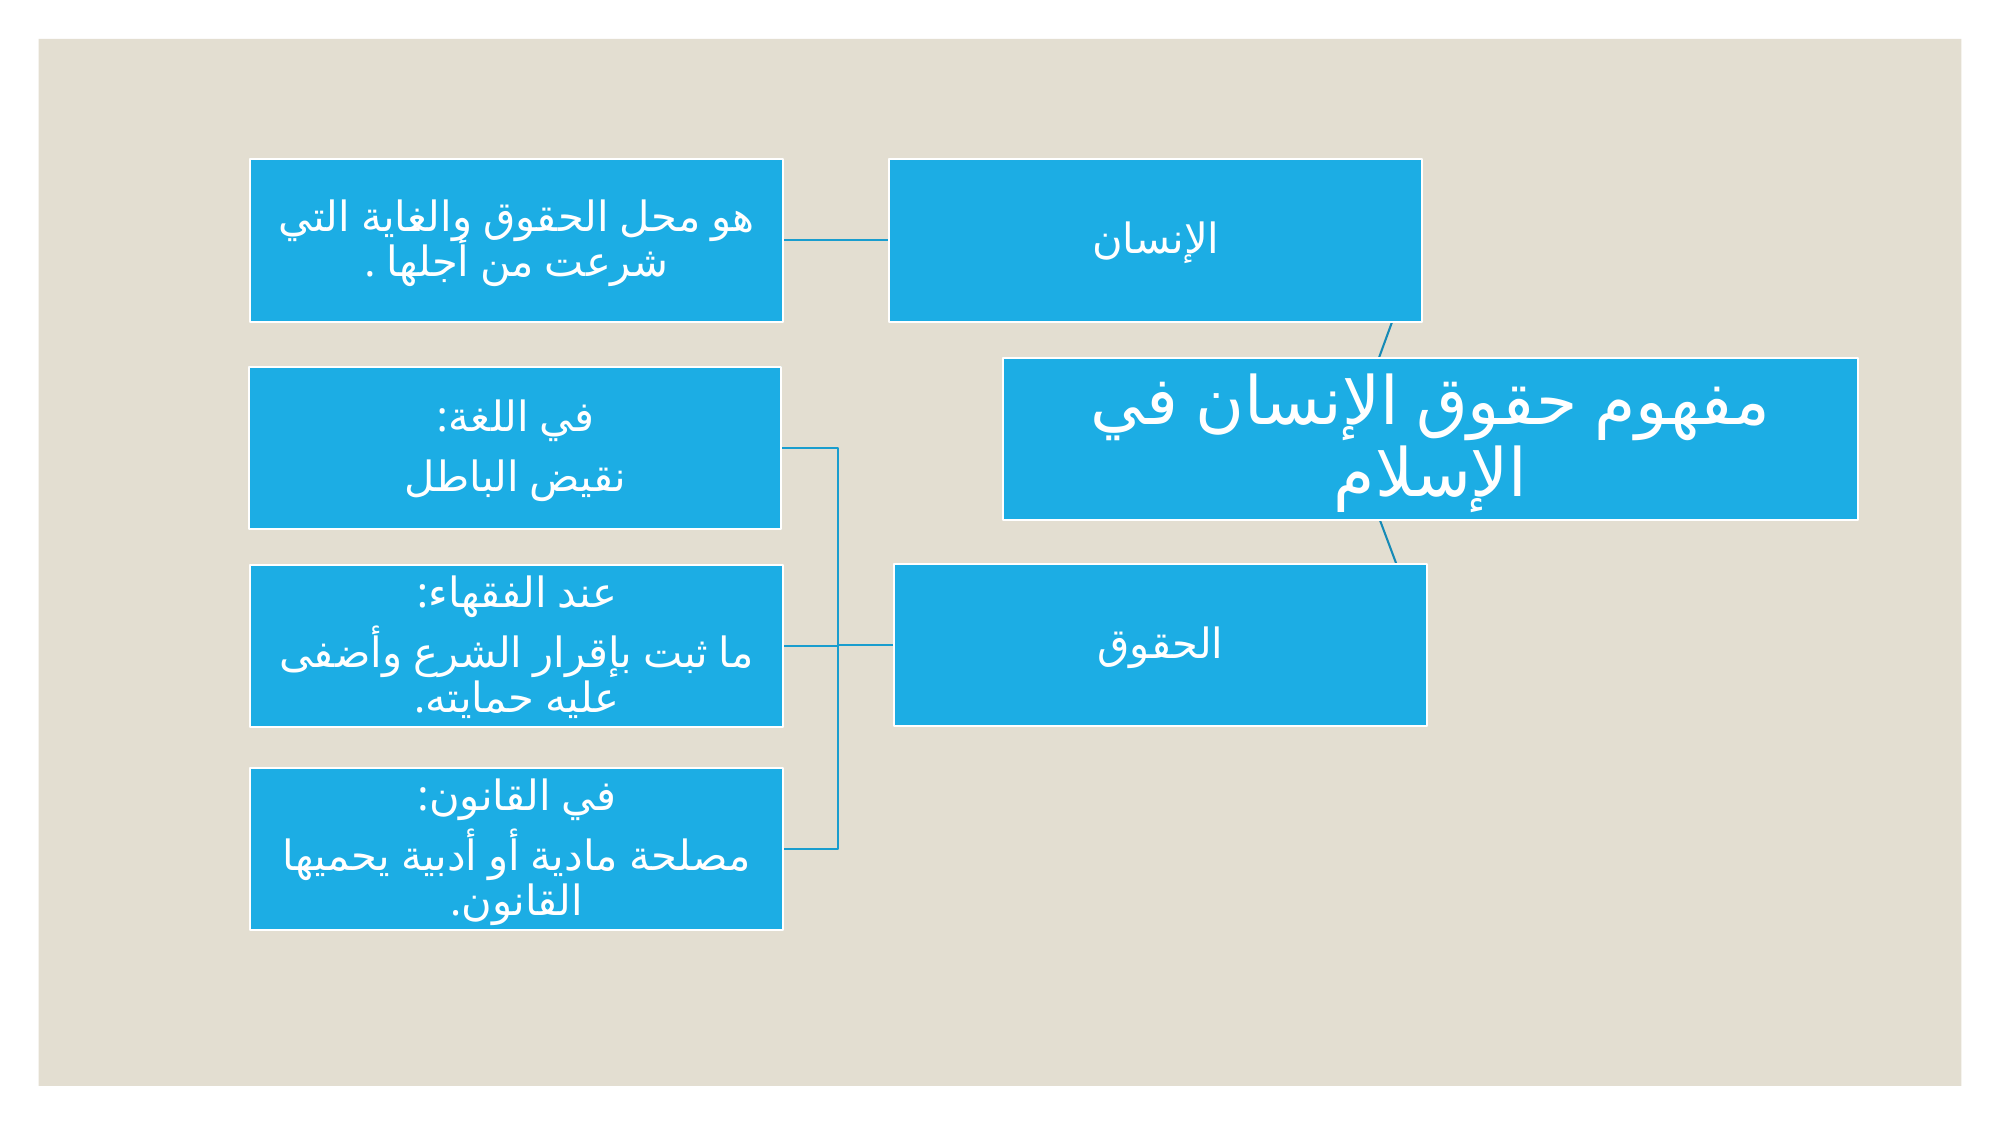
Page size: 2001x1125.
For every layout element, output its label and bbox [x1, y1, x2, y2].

text_box [170, 16, 1771, 931]
